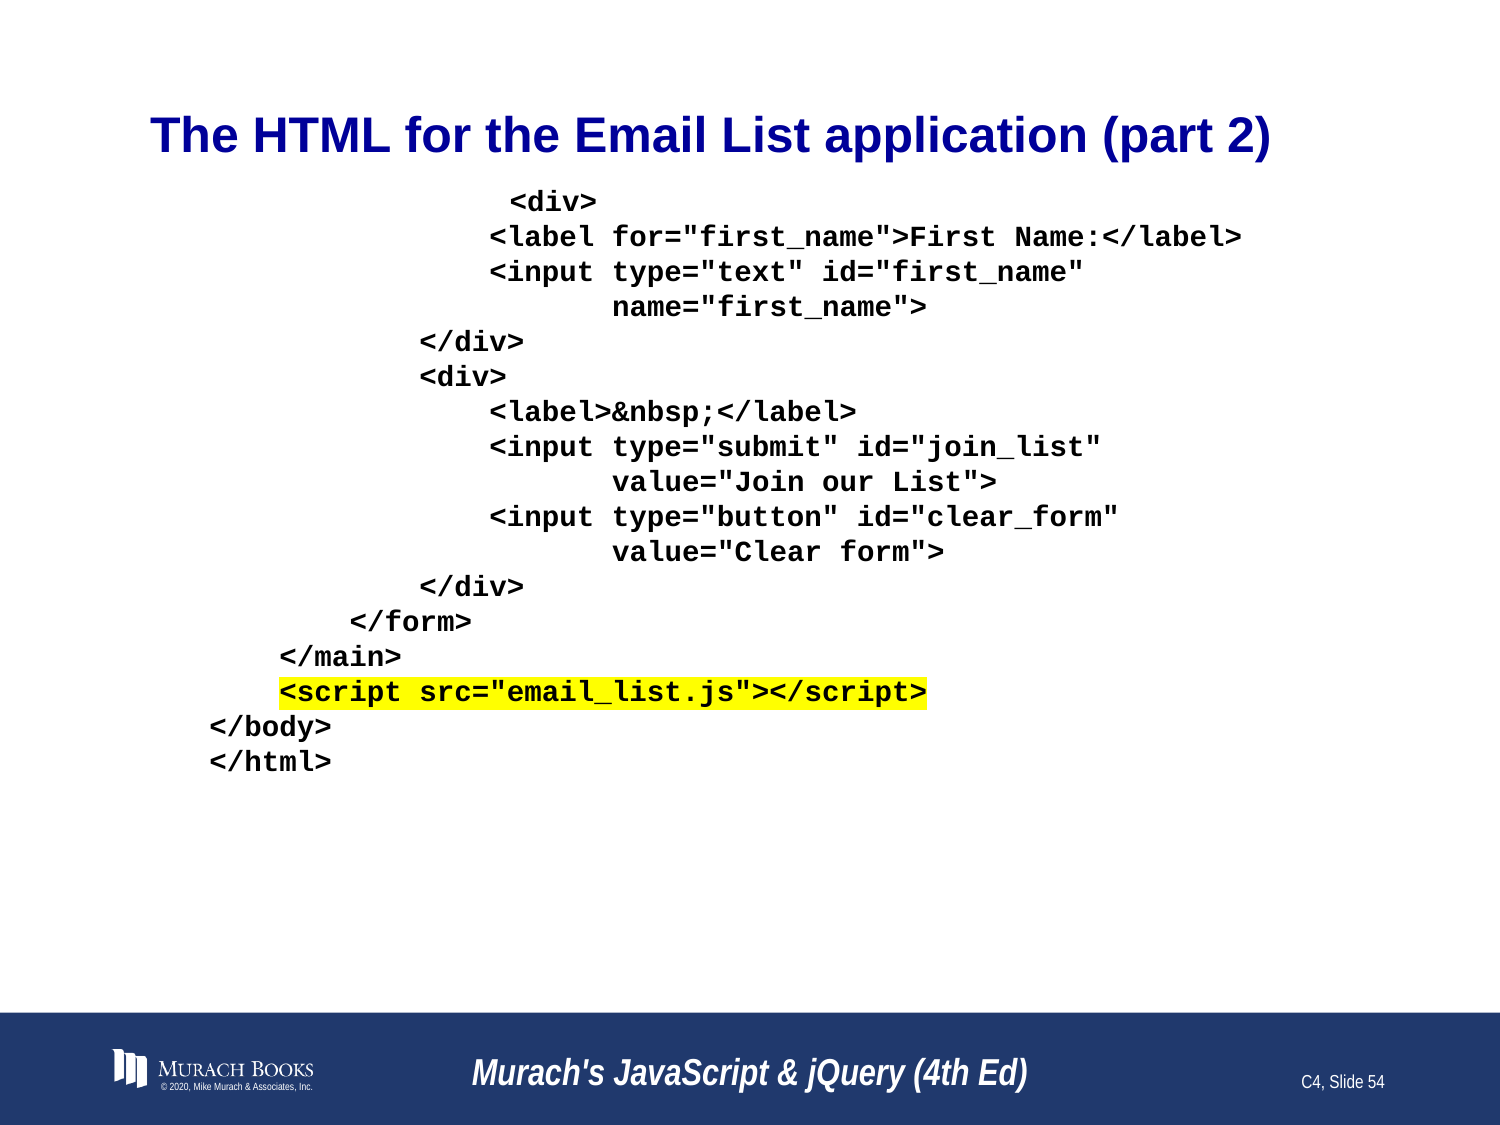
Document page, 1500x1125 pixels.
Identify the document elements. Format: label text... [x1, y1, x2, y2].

list <div> <label for="first_name">First Name:</label> <input type="text" id="first_name" name="first_name"> </div> <div> <label>&nbsp;</label> <input type="submit" id="join_list" value="Join our List"> <input type="button" id="clear_form" value="Clear form"> </div> </form> </main> <script src="email_list.js"></script> </body> </html> [137, 174, 1350, 975]
slide_number C4, Slide 54 [1087, 1025, 1400, 1100]
footer © 2020, Mike Murach & Associates, Inc. [12, 1025, 463, 1100]
title The HTML for the Email List application (part 2) [150, 102, 1350, 164]
slide_number Murach's JavaScript & jQuery (4th Ed) [463, 1025, 1050, 1100]
